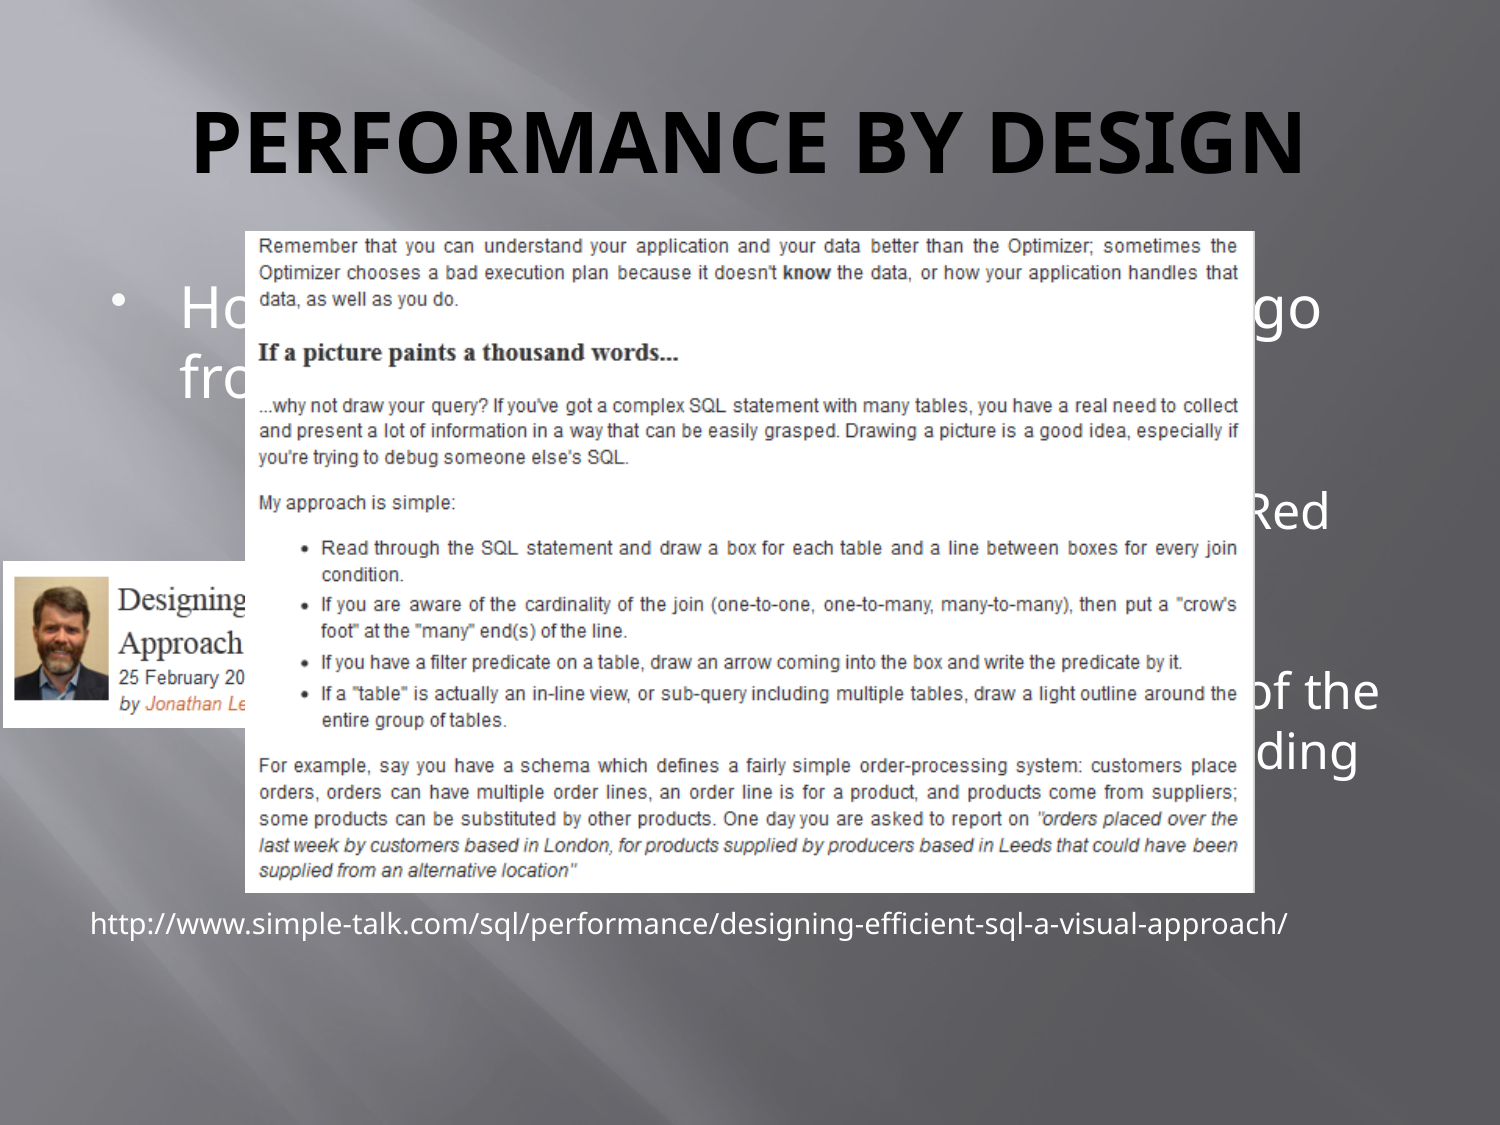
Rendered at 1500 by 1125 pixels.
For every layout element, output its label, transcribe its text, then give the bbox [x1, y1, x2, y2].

title PERFORMANCE BY DESIGN [75, 45, 1425, 233]
list How to apply these concepts, where to go from here? Read Jonathan Lewis’ article “Designing Efficient SQL” at Red Gate’s “Simple Talk” Probably the best coverage of the concepts outlined here including clustering and caching http://www.simple-talk.com/sql/performance/designing-efficient-sql-a-visual-approach/ [75, 262, 1425, 1035]
picture [3, 231, 1255, 894]
